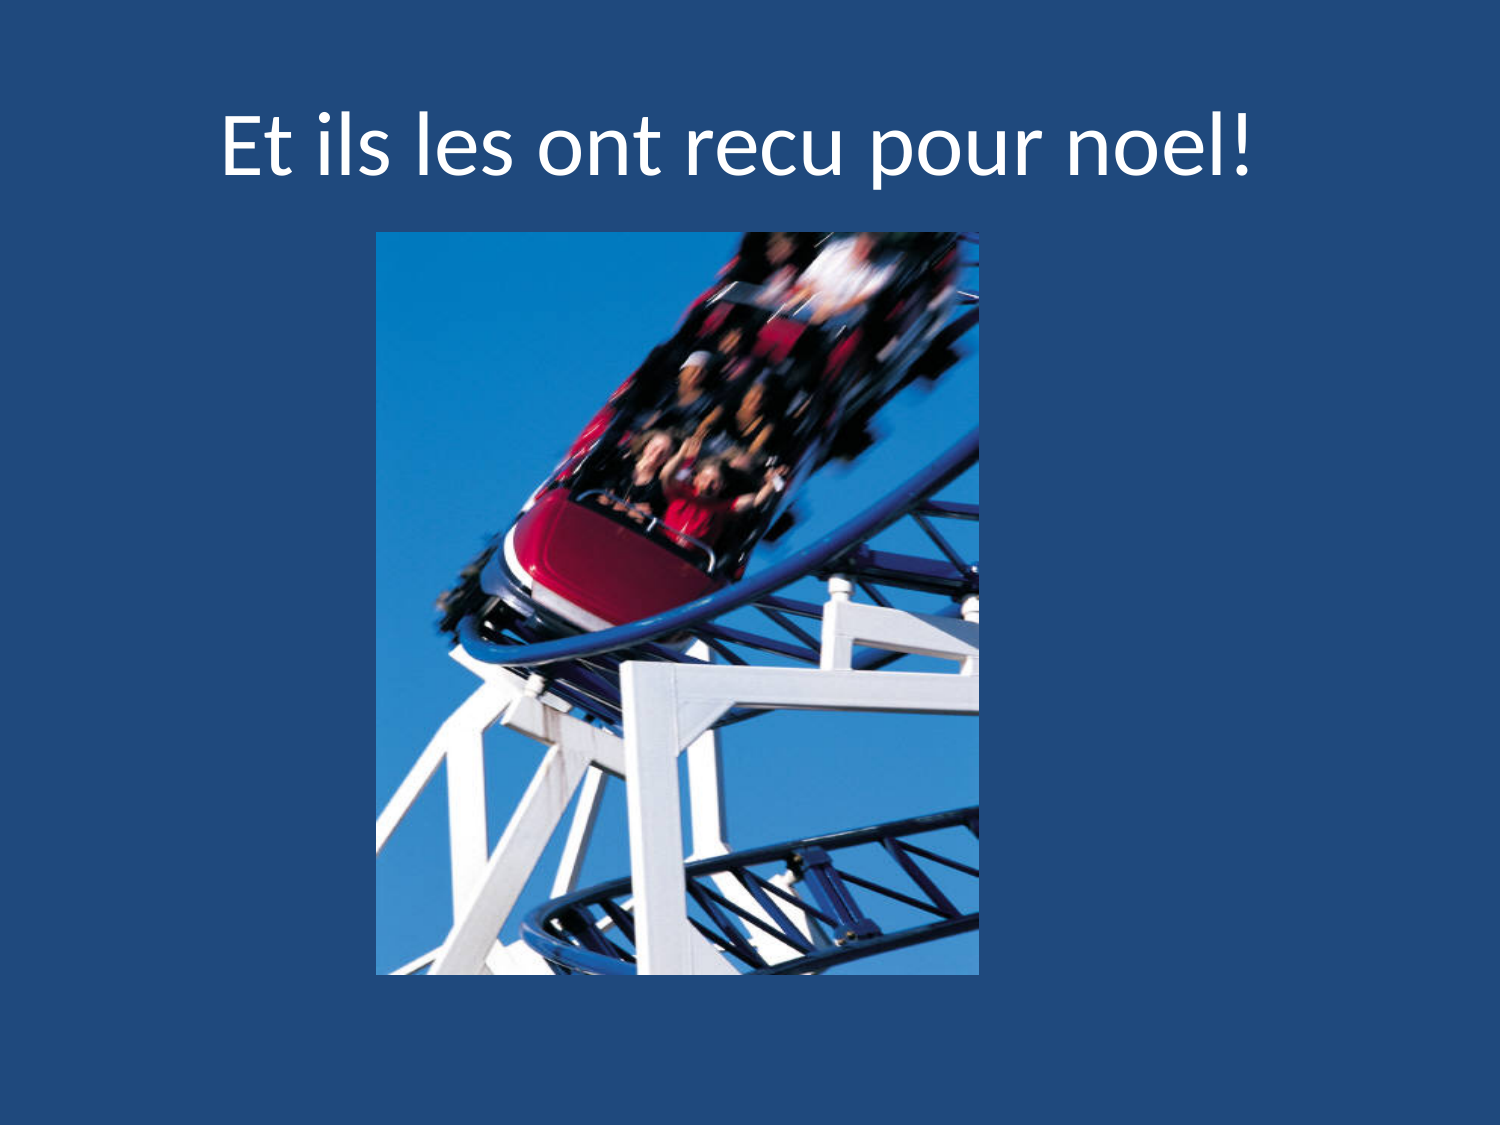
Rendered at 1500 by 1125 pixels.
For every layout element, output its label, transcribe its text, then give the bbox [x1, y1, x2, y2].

title Et ils les ont recu pour noel! [75, 45, 1425, 229]
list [0, 232, 1500, 976]
